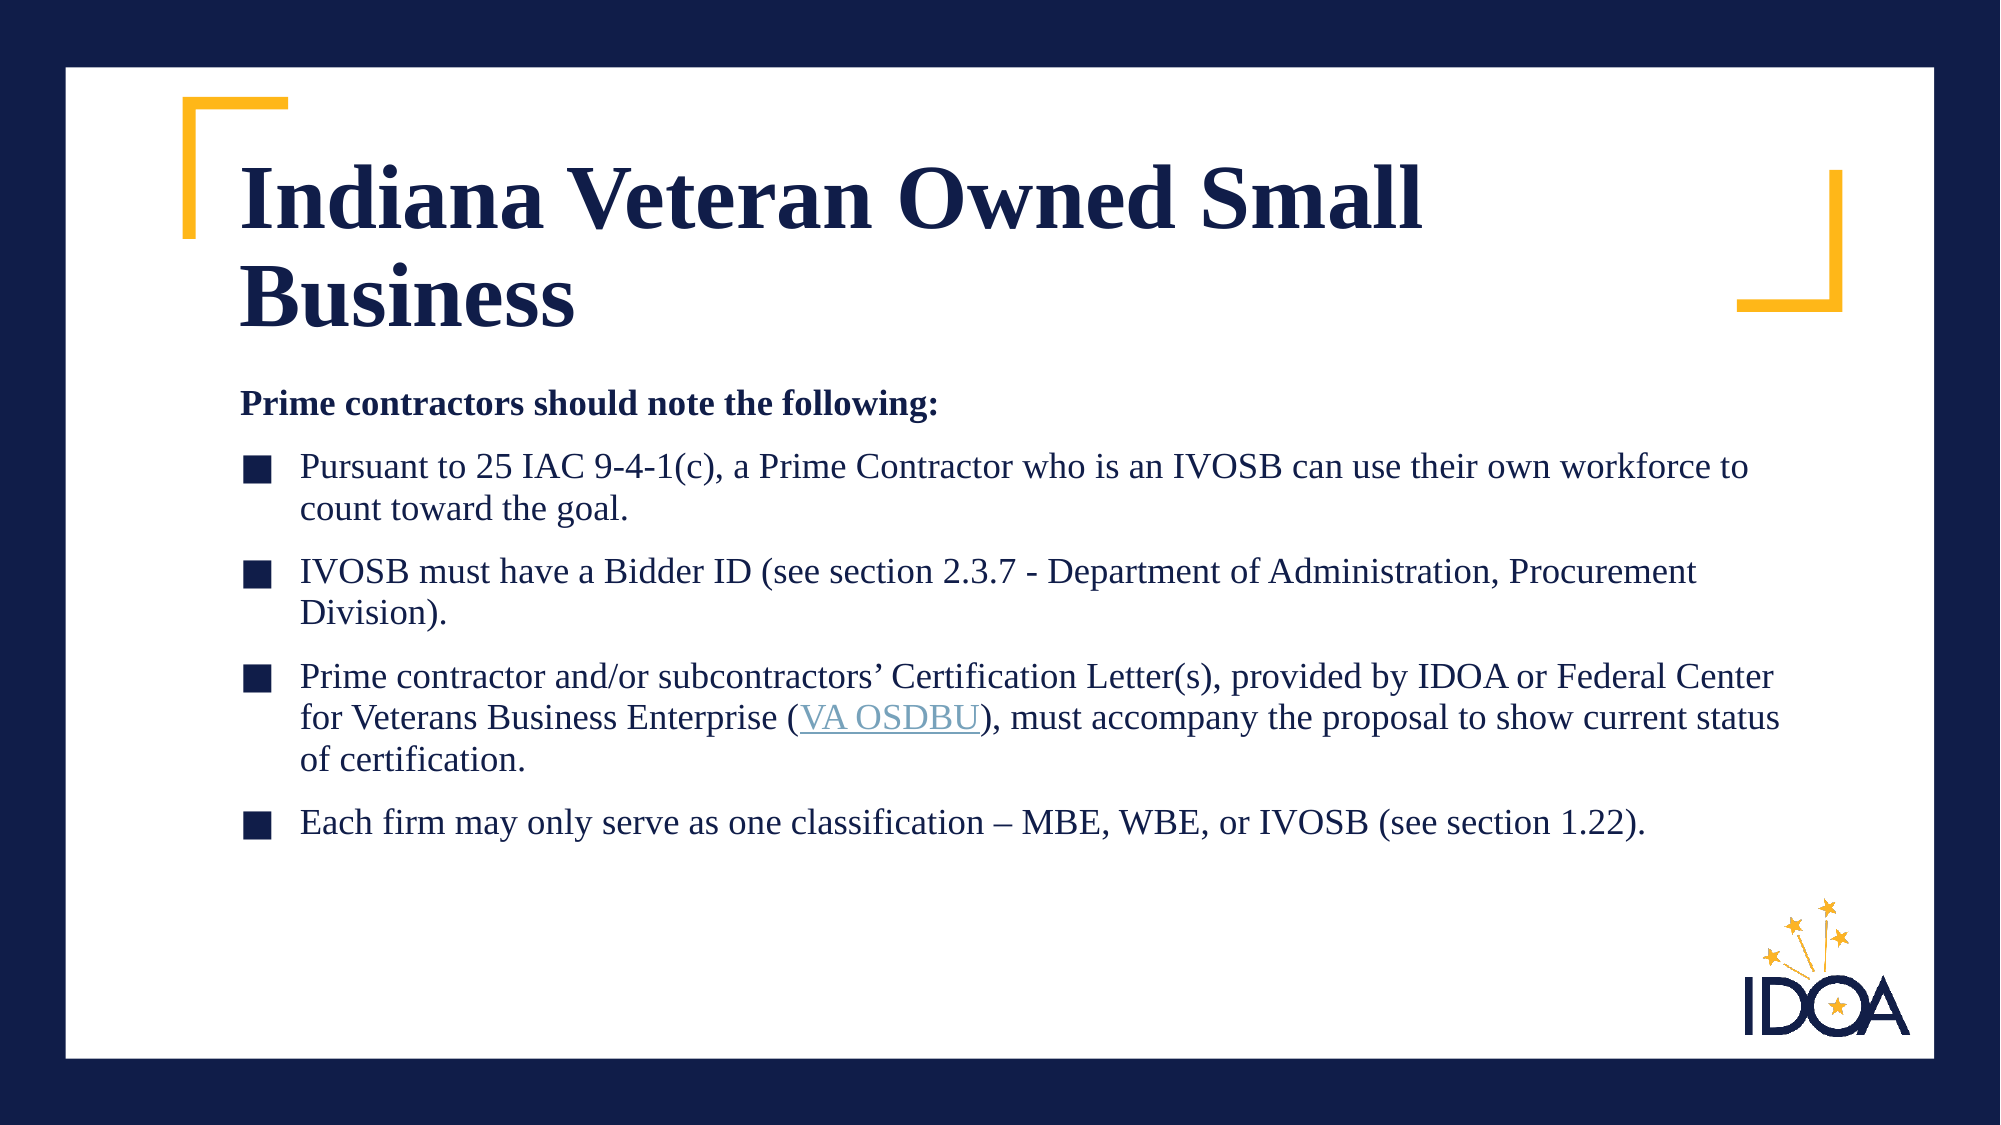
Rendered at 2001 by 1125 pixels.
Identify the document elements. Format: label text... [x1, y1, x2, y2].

picture [1702, 857, 1959, 1114]
title Indiana Veteran Owned Small Business [225, 142, 1800, 279]
list Prime contractors should note the following: Pursuant to 25 IAC 9-4-1(c), a Prime Contractor who is an IVOSB can use their own workforce to count toward the goal. IVOSB must have a Bidder ID (see section 2.3.7 - Department of Administration, Procurement Division). Prime contractor and/or subcontractors’ Certification Letter(s), provided by IDOA or Federal Center for Veterans Business Enterprise (VA OSDBU), must accompany the proposal to show current status of certification. Each firm may only serve as one classification – MBE, WBE, or IVOSB (see section 1.22). [225, 375, 1800, 851]
